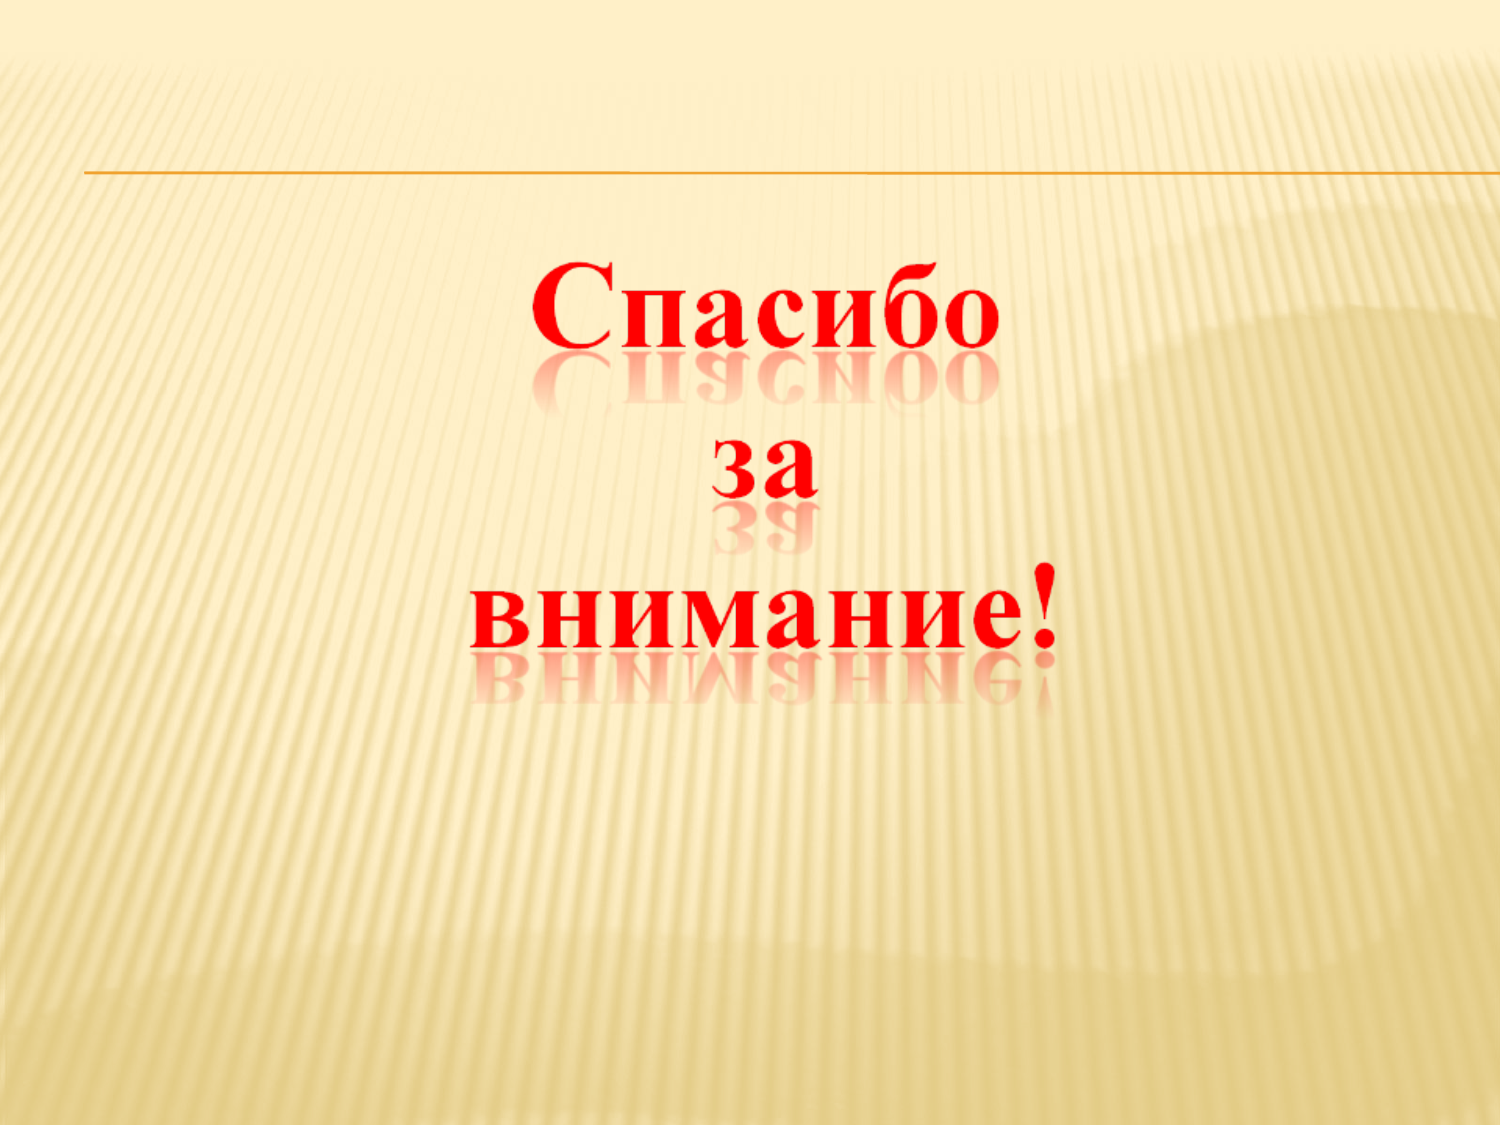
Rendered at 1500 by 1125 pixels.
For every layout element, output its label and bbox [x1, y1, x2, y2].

title [52, 125, 1481, 798]
